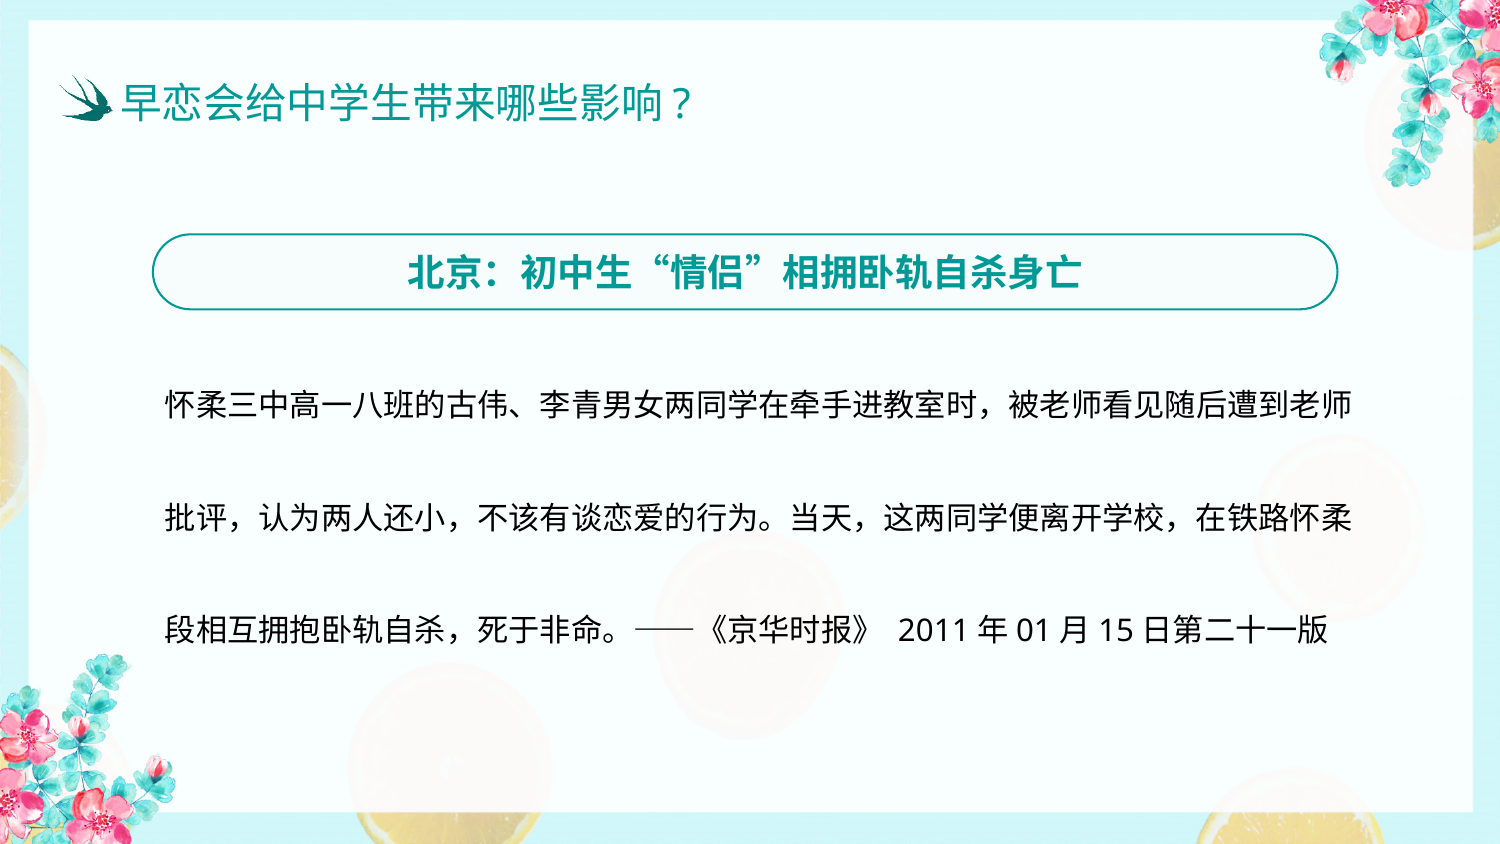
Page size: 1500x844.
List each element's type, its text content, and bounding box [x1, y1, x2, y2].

text_box 北京：初中生“情侣”相拥卧轨自杀身亡 [151, 233, 1339, 311]
picture [0, 0, 1500, 844]
text_box 怀柔三中高一八班的古伟、李青男女两同学在牵手进教室时，被老师看见随后遭到老师批评，认为两人还小，不该有谈恋爱的行为。当天，这两同学便离开学校，在铁路怀柔段相互拥抱卧轨自杀，死于非命。——《京华时报》 2011年01月15日第二十一版 [150, 303, 1375, 656]
